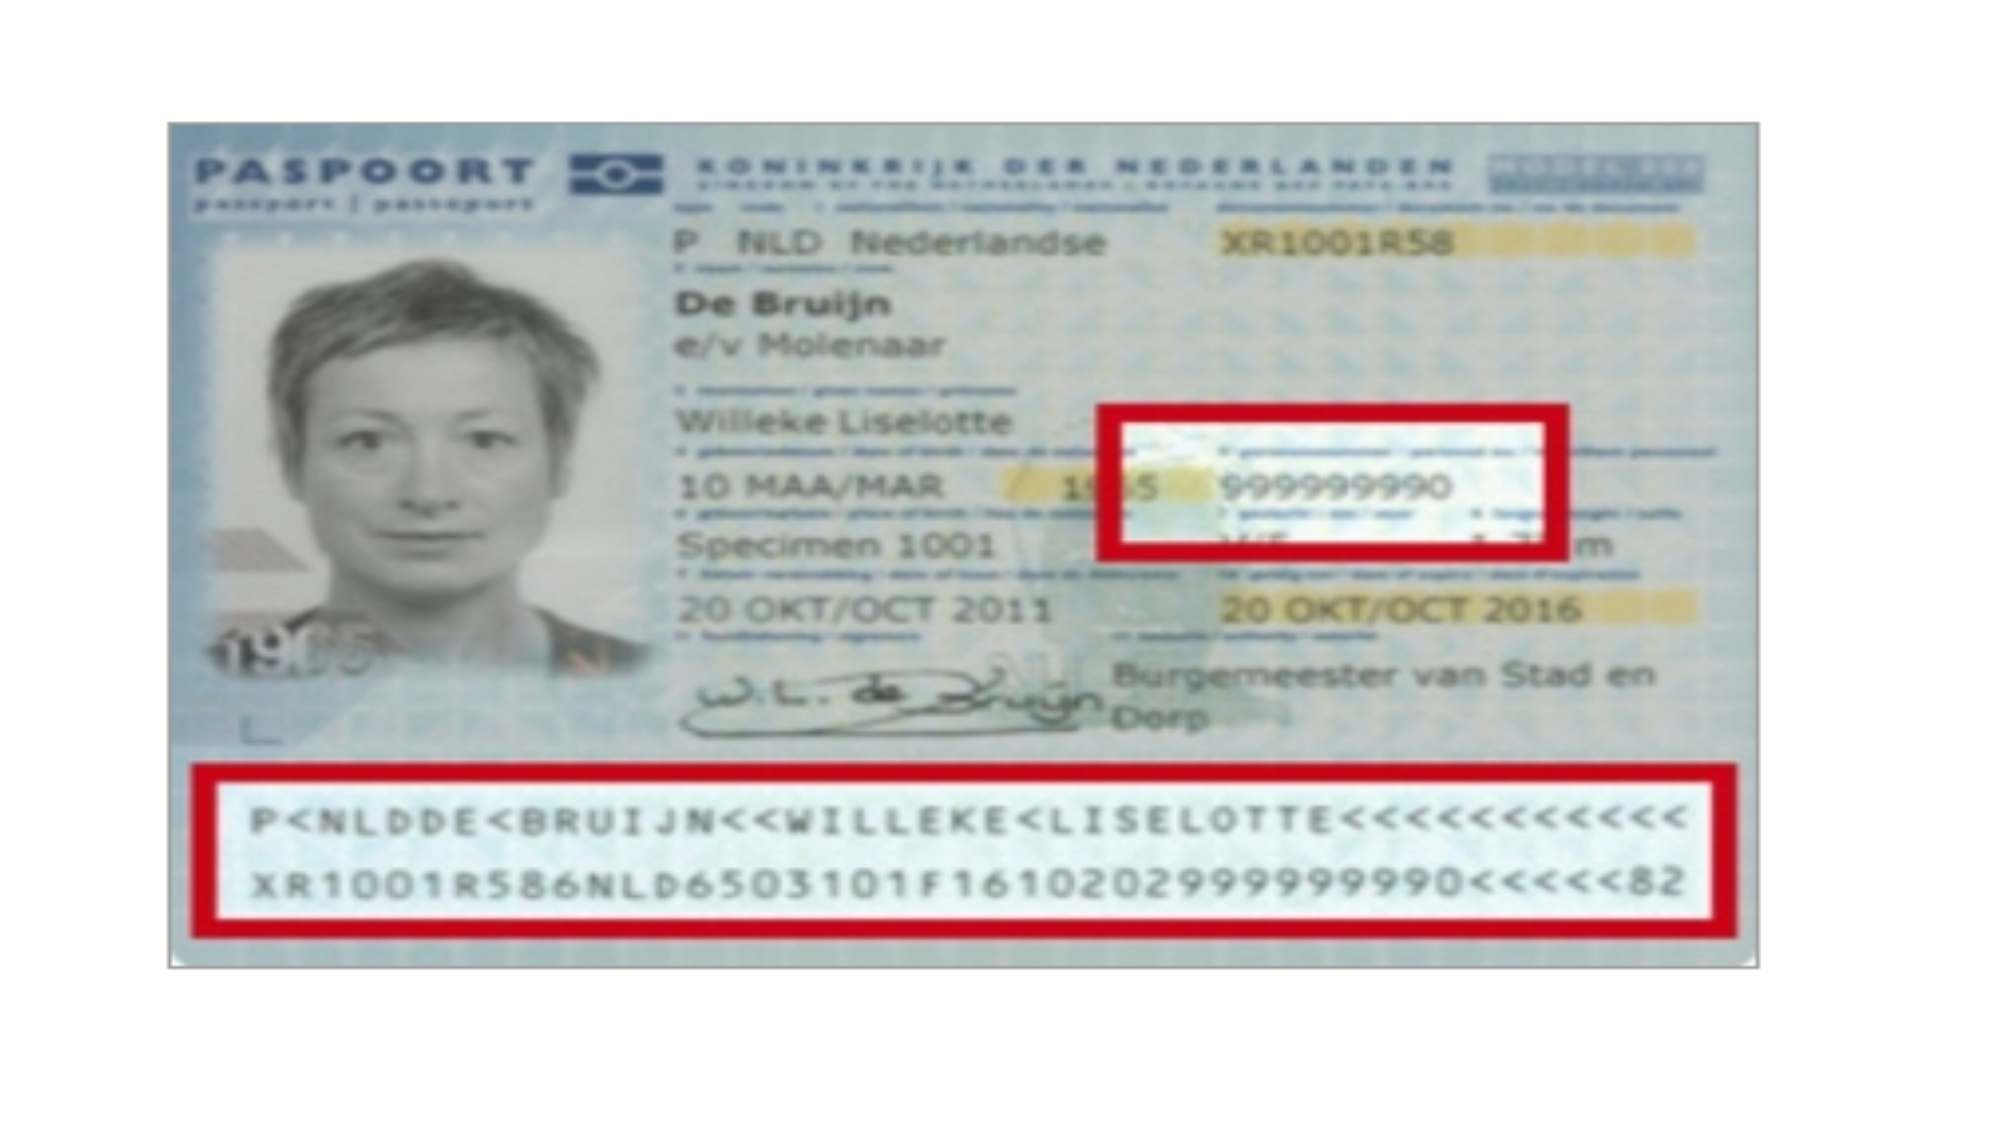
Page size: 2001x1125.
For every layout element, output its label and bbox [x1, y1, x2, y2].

picture [165, 120, 1777, 976]
